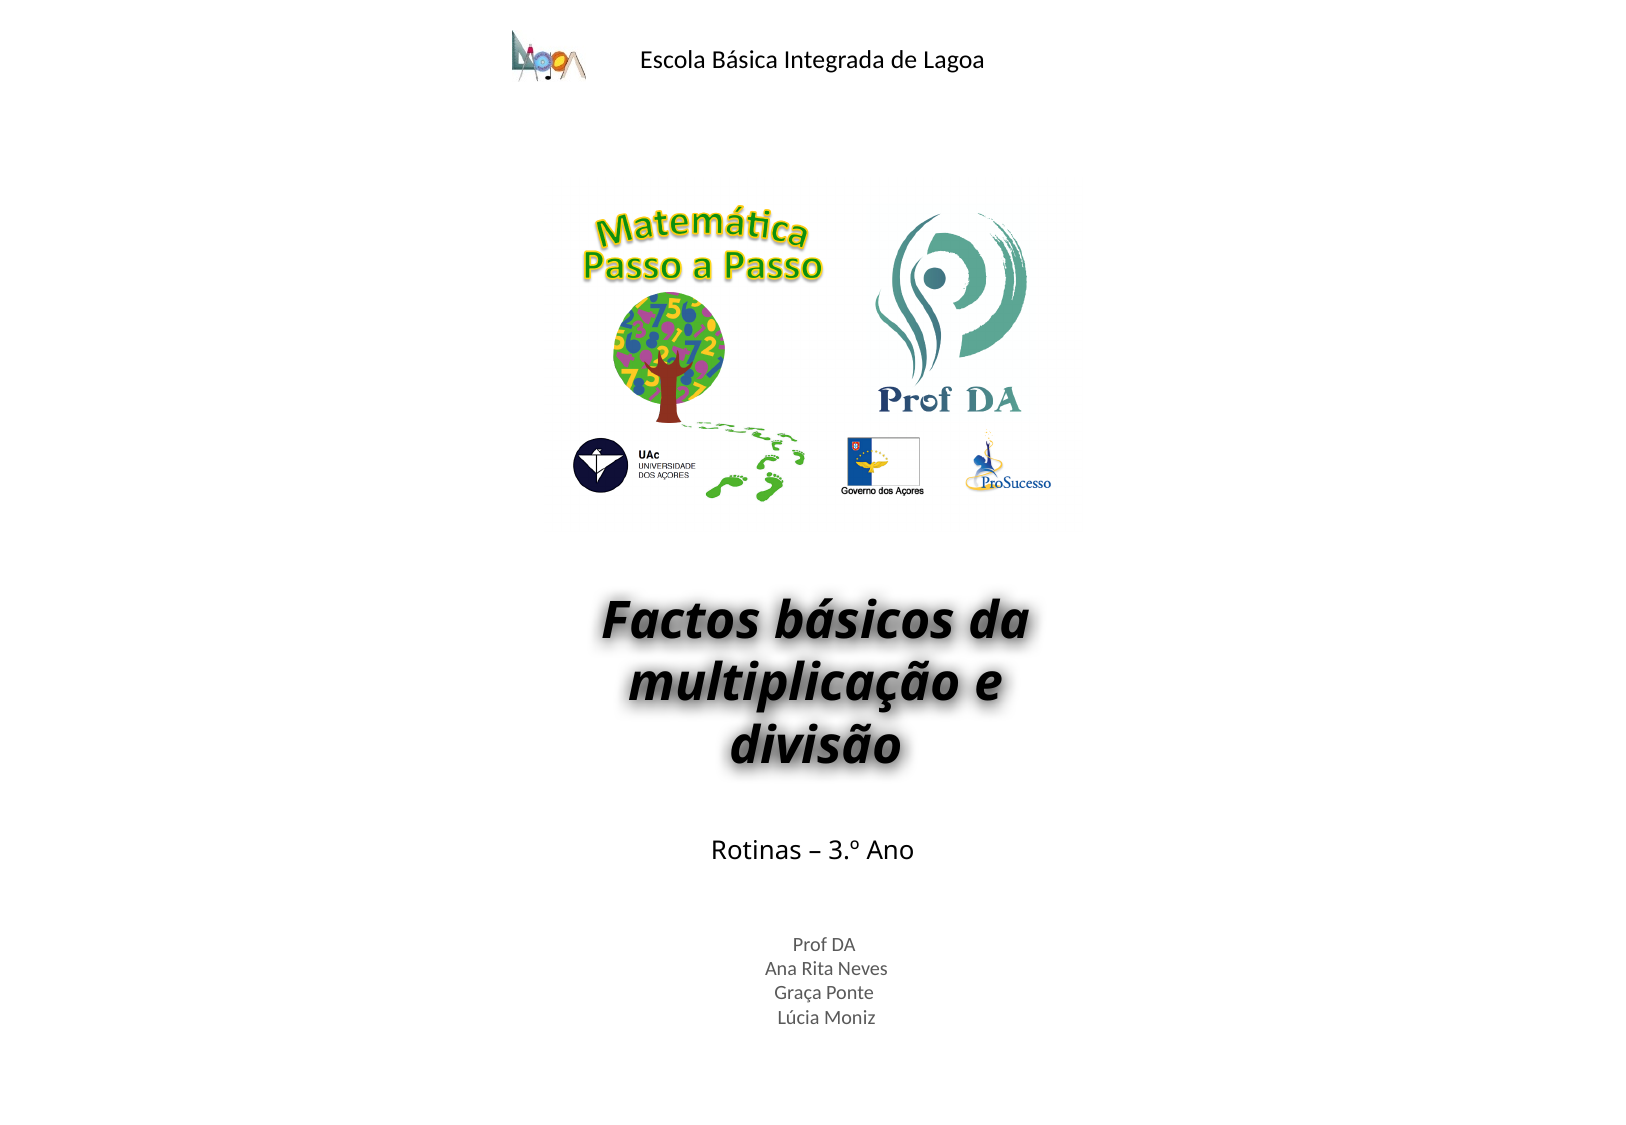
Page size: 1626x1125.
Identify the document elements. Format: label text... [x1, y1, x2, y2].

text_box Factos básicos da multiplicação e divisão [549, 579, 1083, 781]
picture [512, 30, 586, 82]
text_box Rotinas – 3.º Ano [696, 826, 931, 873]
footer Prof DA Ana Rita Neves Graça Ponte Lúcia Moniz [603, 935, 1050, 1025]
picture [544, 177, 1083, 532]
text_box Escola Básica Integrada de Lagoa [586, 35, 1077, 82]
